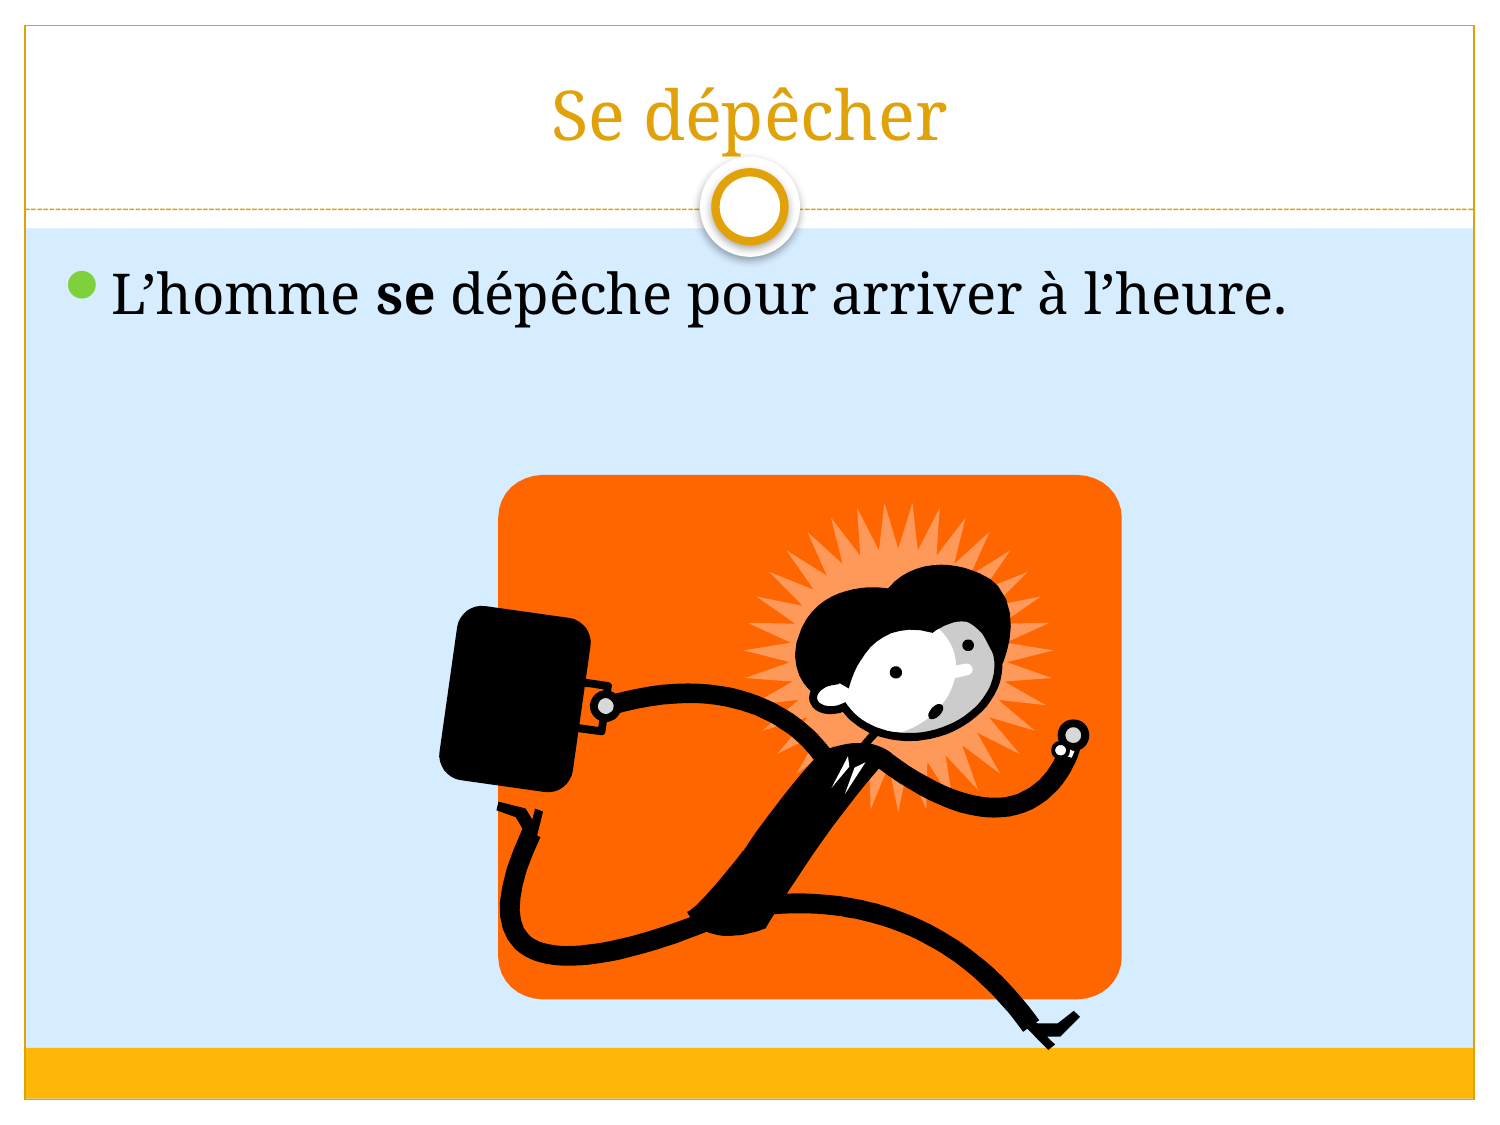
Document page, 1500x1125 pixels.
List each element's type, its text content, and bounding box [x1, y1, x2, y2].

list L’homme se dépêche pour arriver à l’heure. [49, 250, 1445, 1001]
picture [437, 474, 1122, 1051]
title Se dépêcher [49, 37, 1450, 162]
